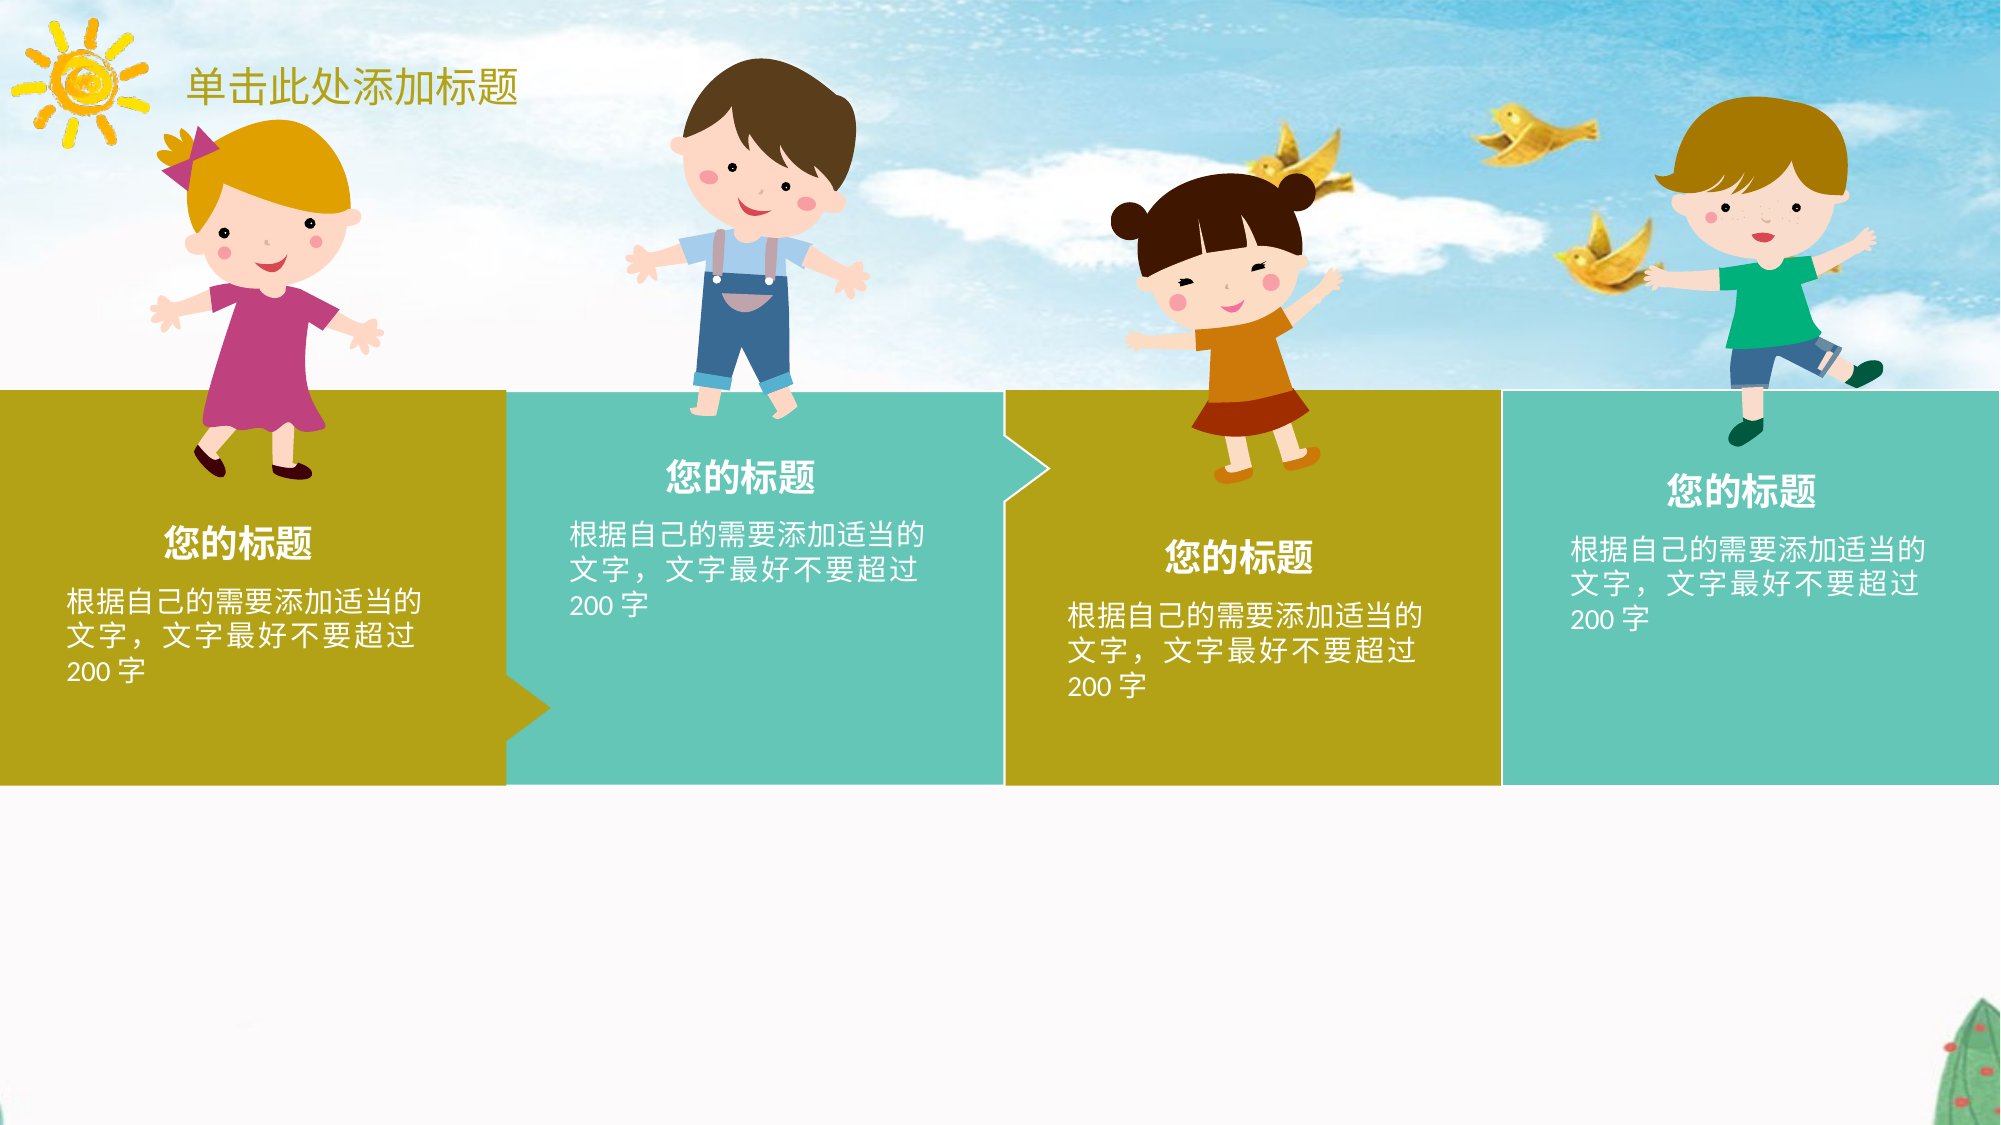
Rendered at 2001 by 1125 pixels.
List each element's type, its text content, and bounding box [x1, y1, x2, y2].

text_box 根据自己的需要添加适当的文字，文字最好不要超过200字 [1555, 523, 1942, 643]
text_box 根据自己的需要添加适当的文字，文字最好不要超过200字 [554, 509, 941, 629]
text_box 根据自己的需要添加适当的文字，文字最好不要超过200字 [51, 575, 439, 696]
text_box [1501, 389, 2000, 787]
text_box 您的标题 [148, 512, 349, 573]
picture [0, 0, 2001, 1125]
text_box 单击此处添加标题 [170, 53, 545, 119]
text_box 您的标题 [1652, 460, 1853, 521]
text_box 您的标题 [651, 446, 852, 507]
text_box [497, 390, 1051, 787]
text_box 根据自己的需要添加适当的文字，文字最好不要超过200字 [1052, 589, 1439, 710]
text_box [0, 390, 551, 786]
text_box [1006, 390, 1501, 786]
text_box 您的标题 [1149, 526, 1350, 587]
